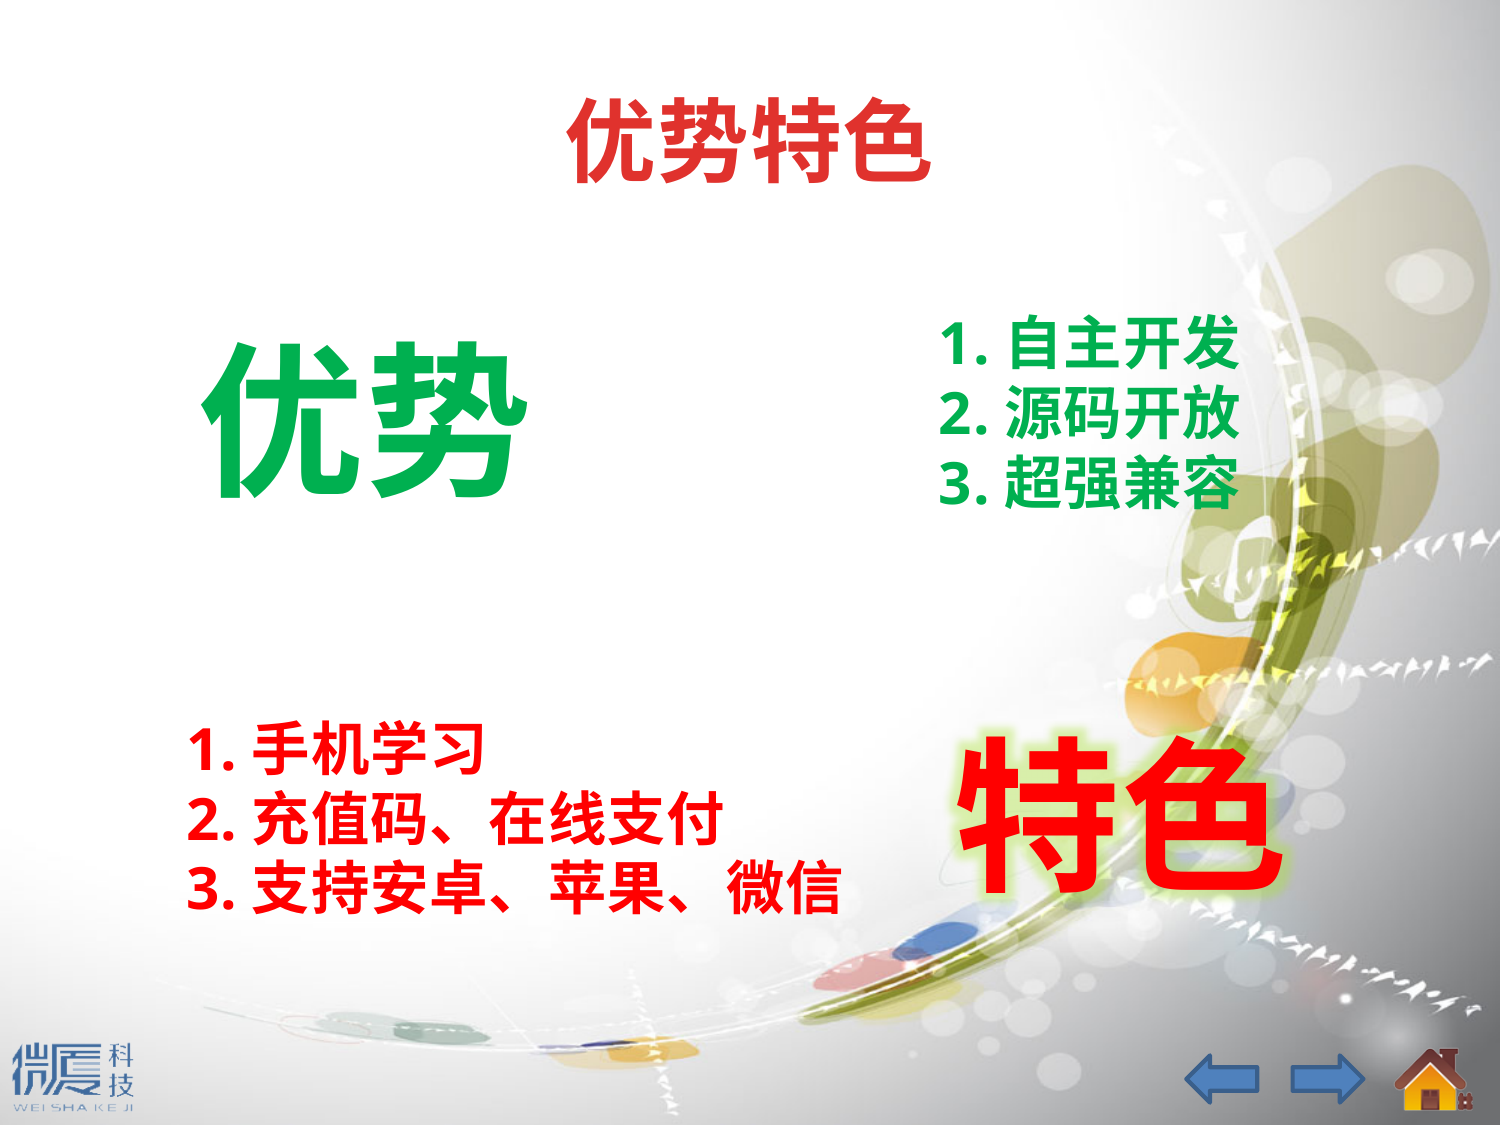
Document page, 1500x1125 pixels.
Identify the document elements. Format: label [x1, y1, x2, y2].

text_box [1186, 1039, 1485, 1118]
picture [0, 0, 1500, 1125]
